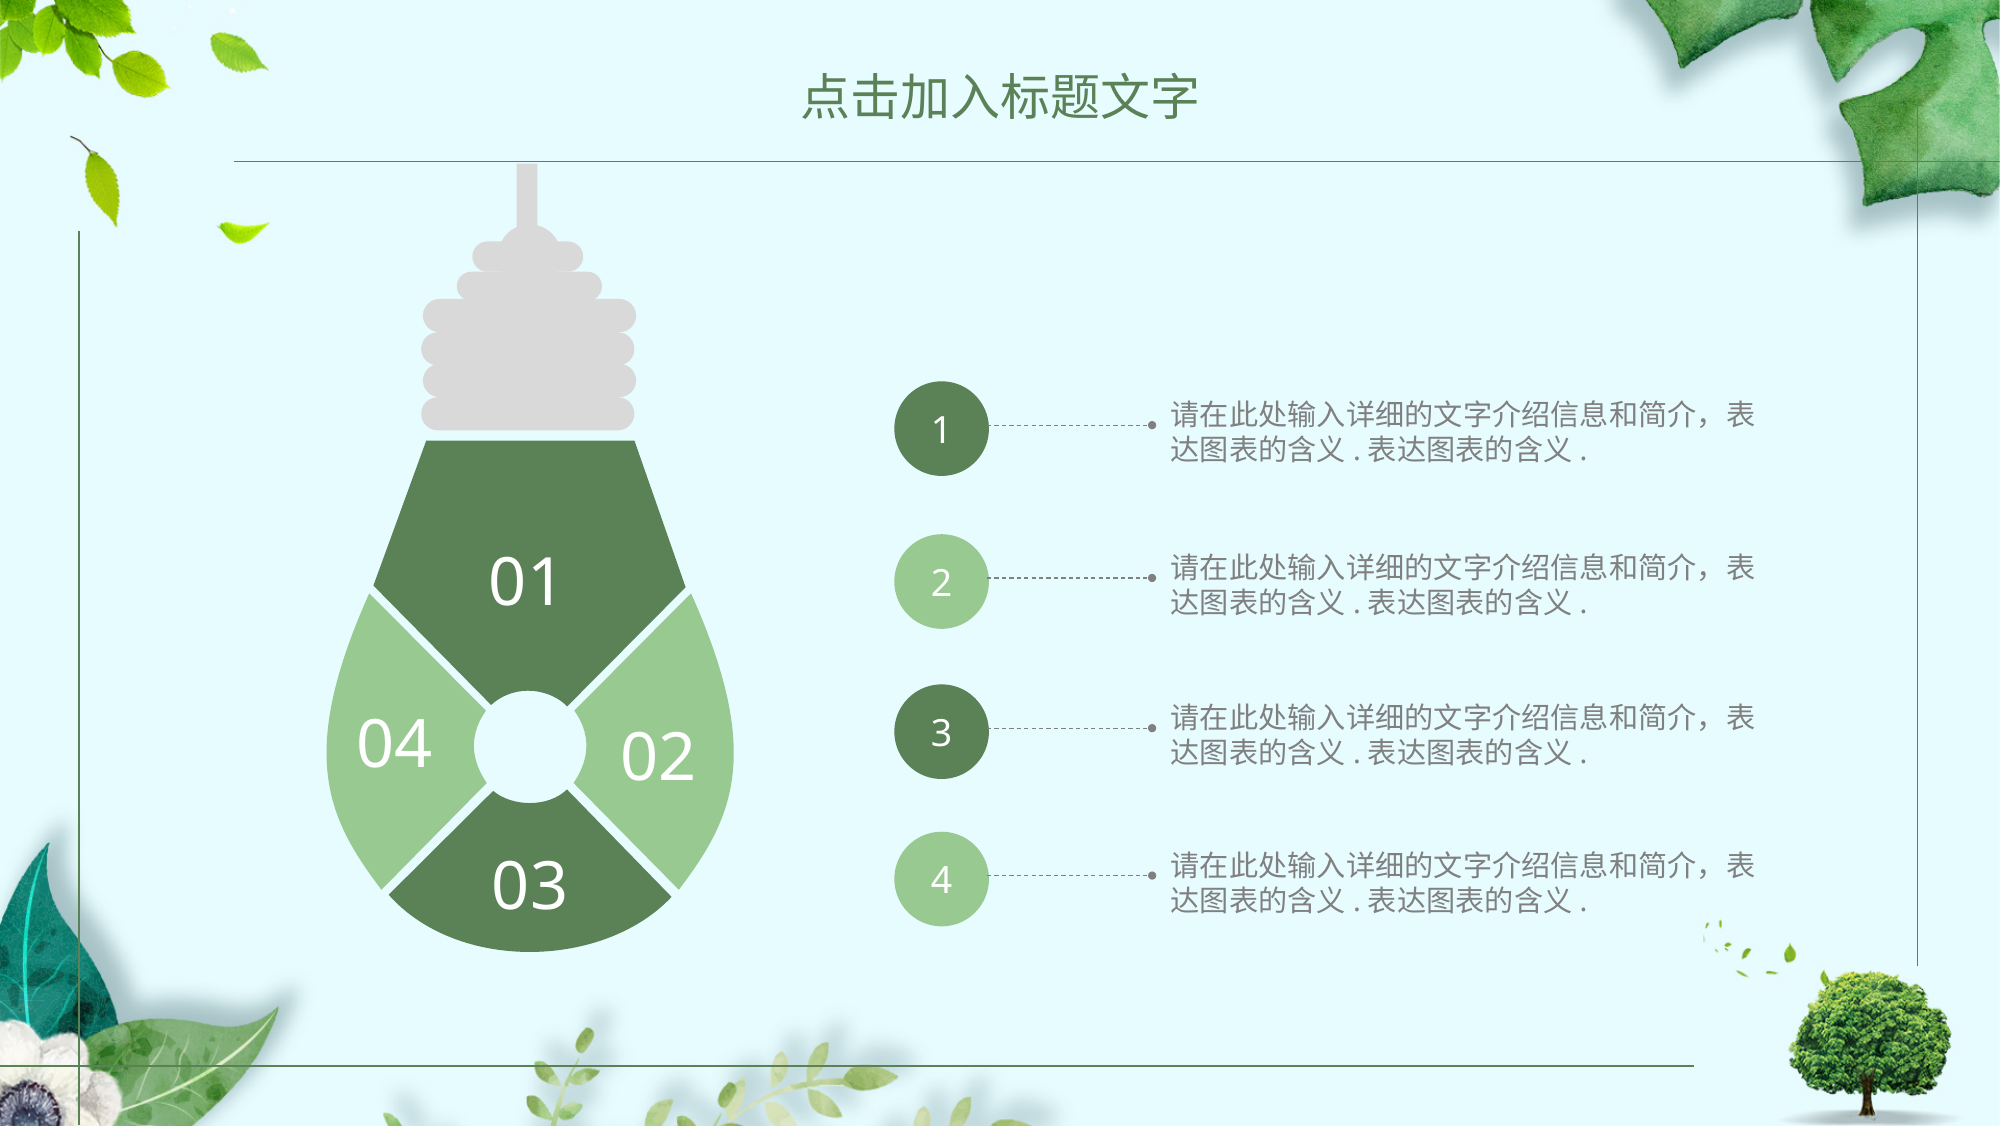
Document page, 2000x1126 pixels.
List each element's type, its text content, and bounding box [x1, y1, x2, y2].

picture [0, 0, 2000, 230]
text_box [0, 230, 1694, 1126]
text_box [320, 163, 735, 953]
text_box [234, 101, 2000, 966]
text_box 点击加入标题文字 [632, 58, 1368, 101]
picture [1694, 966, 2000, 1126]
